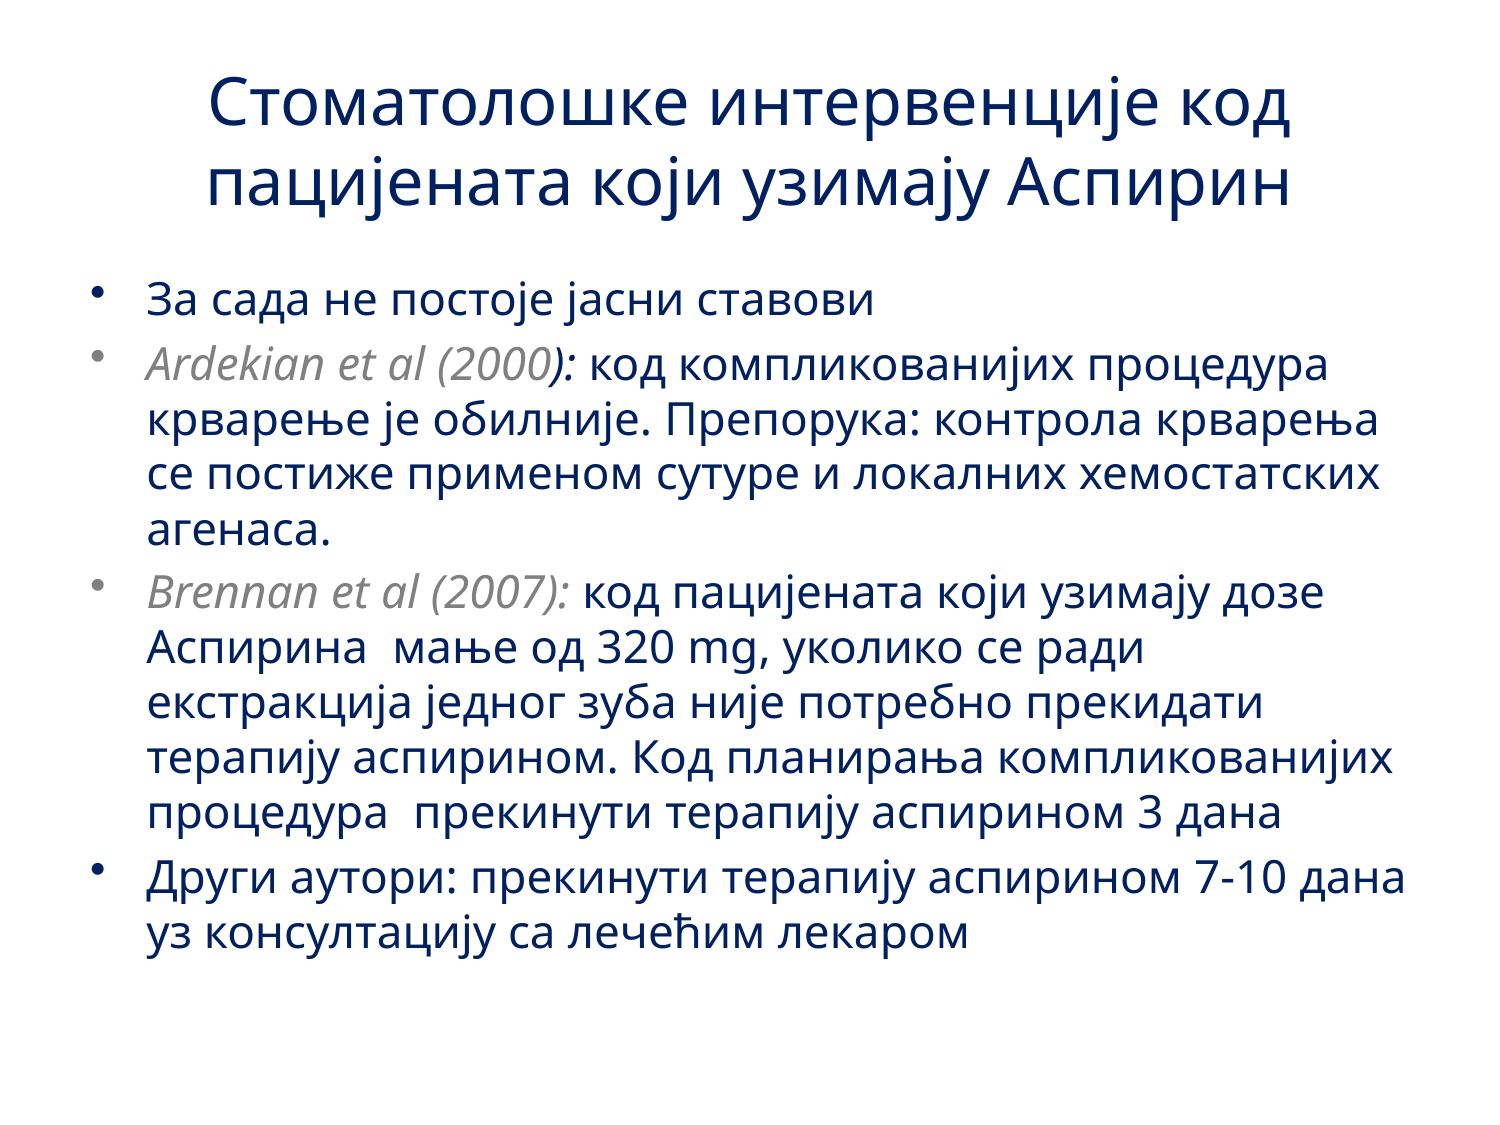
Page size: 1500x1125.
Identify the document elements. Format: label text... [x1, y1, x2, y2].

list За сада не постоје јасни ставови Ardekian et al (2000): код компликованијих процедура крварење је обилније. Препорука: контрола крварења се постиже применом сутуре и локалних хемостатских агенаса. Brennan et al (2007): код пацијената који узимају дозе Аспирина мање од 320 mg, уколико се ради екстракција једног зуба није потребно прекидати терапију аспирином. Код планирања компликованијих процедура прекинути терапију аспирином 3 дана Други аутори: прекинути терапију аспирином 7-10 дана уз консултацију са лечећим лекаром [75, 262, 1425, 1005]
title Стоматолошке интервенције код пацијената који узимају Аспирин [75, 45, 1425, 233]
